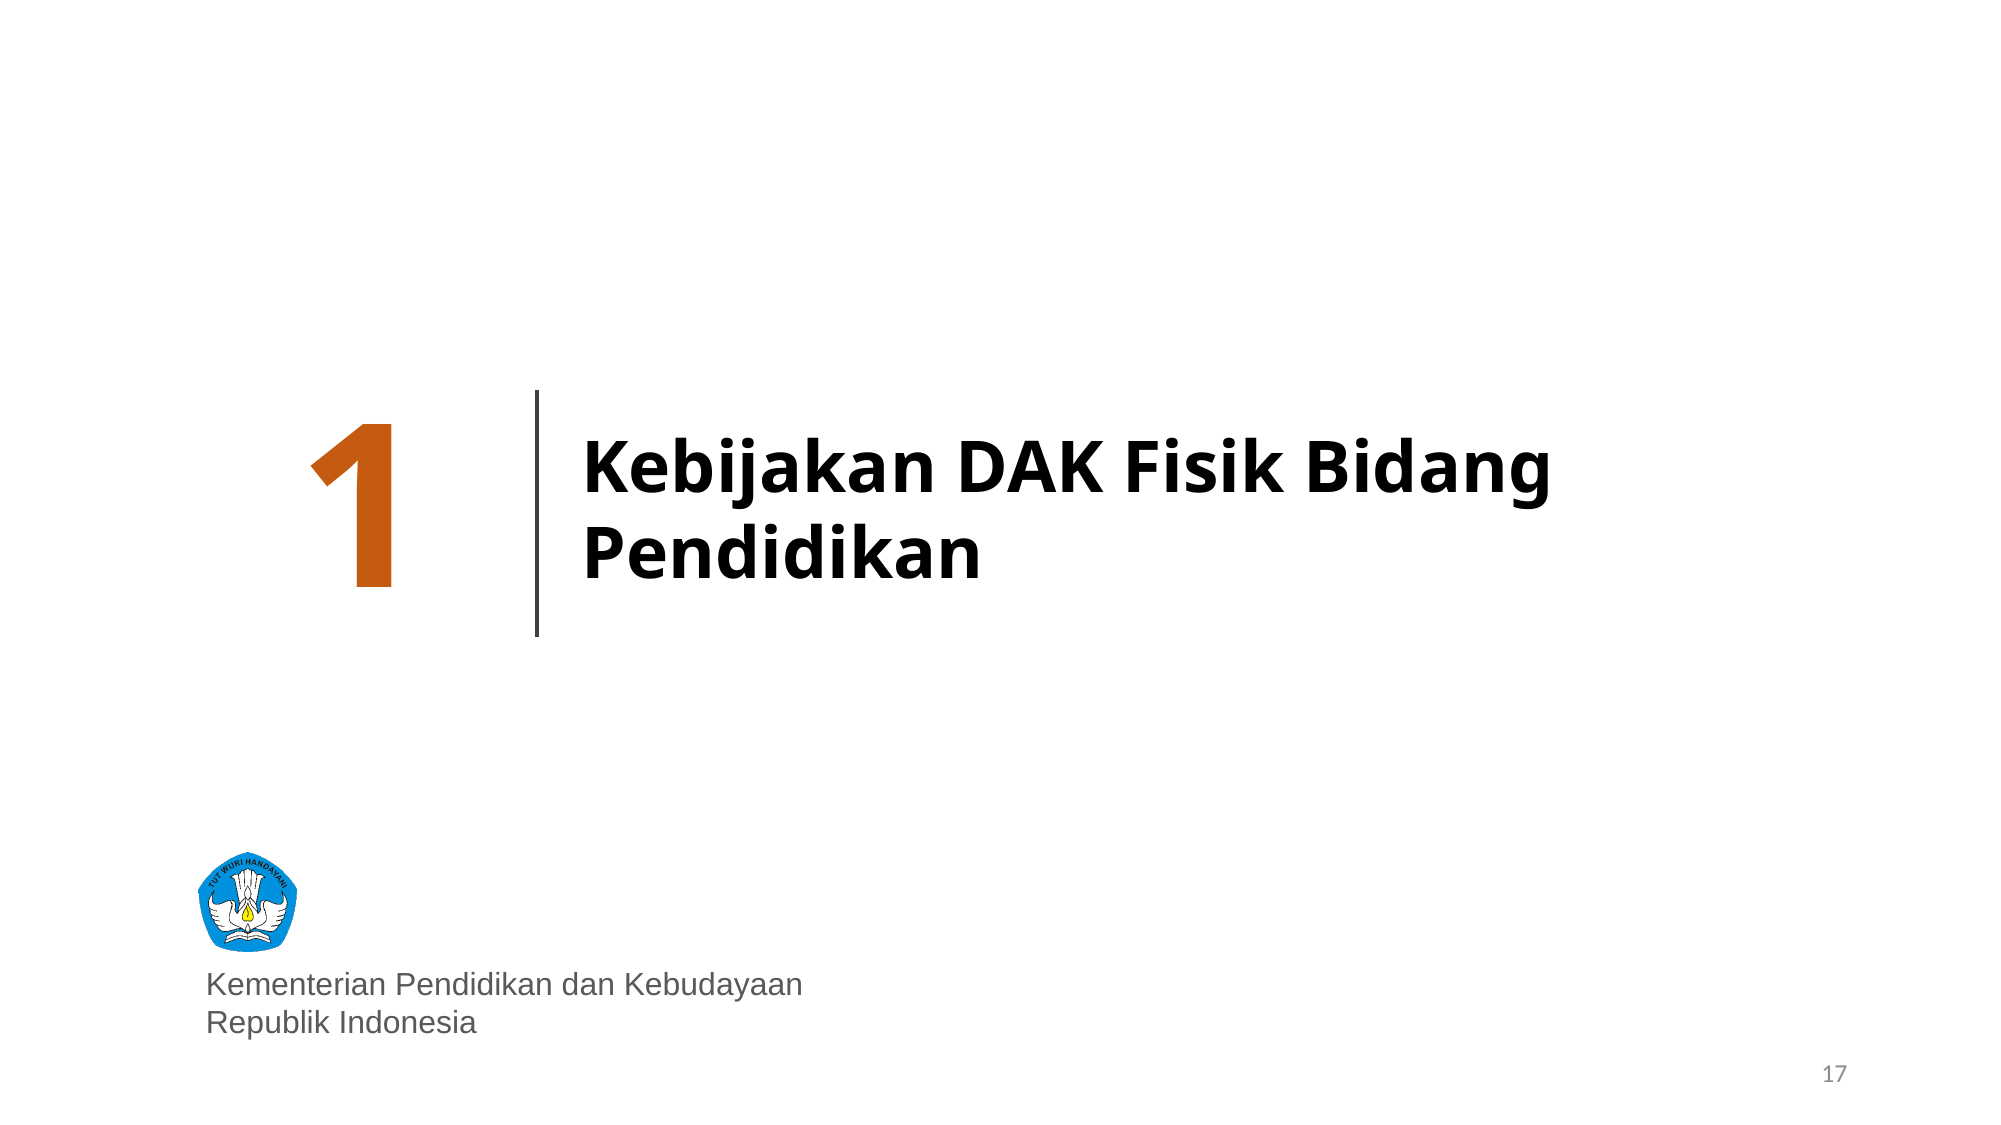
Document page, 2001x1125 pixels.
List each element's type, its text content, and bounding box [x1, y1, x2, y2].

picture [198, 852, 243, 887]
picture [254, 904, 297, 953]
picture [198, 900, 242, 953]
picture [253, 852, 297, 886]
text_box Kementerian Pendidikan dan Kebudayaan Republik Indonesia [191, 956, 1007, 1047]
picture [209, 869, 287, 942]
title 1 [180, 432, 535, 595]
title 1 [539, 432, 545, 595]
slide_number 17 [1412, 1042, 1863, 1103]
text_box Kebijakan DAK Fisik Bidang Pendidikan [570, 425, 1805, 589]
